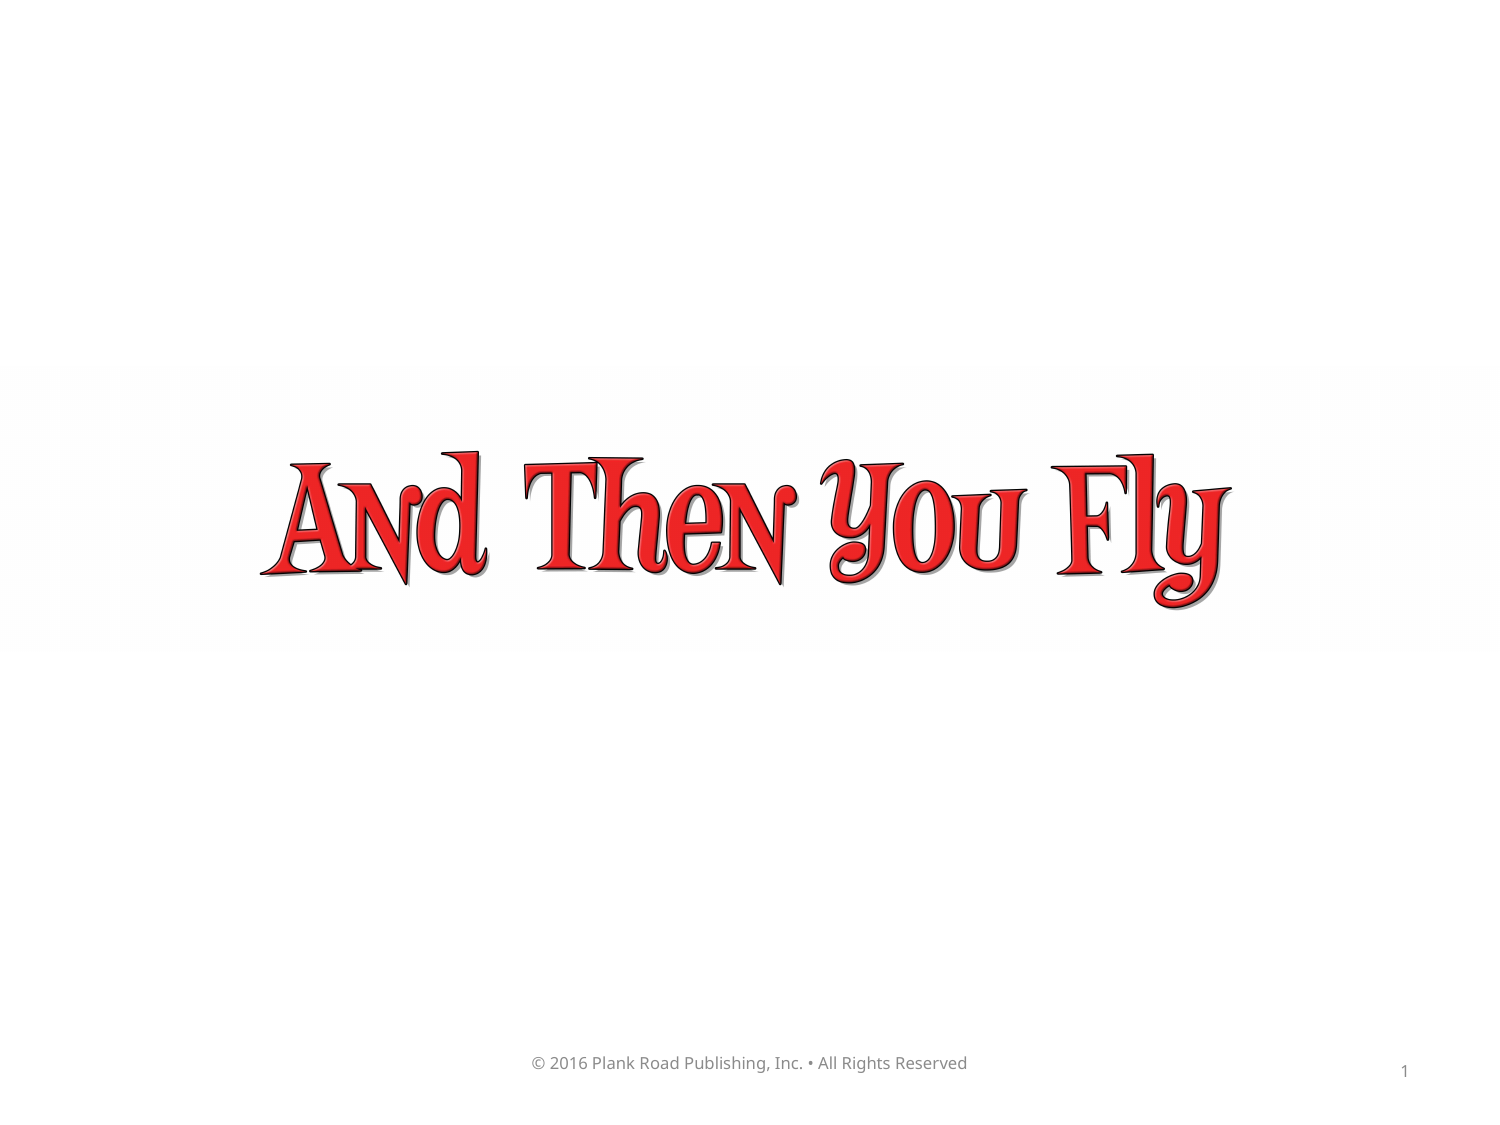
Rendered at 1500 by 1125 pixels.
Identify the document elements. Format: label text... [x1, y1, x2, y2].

picture [0, 366, 1500, 653]
slide_number 1 [1074, 1042, 1425, 1103]
